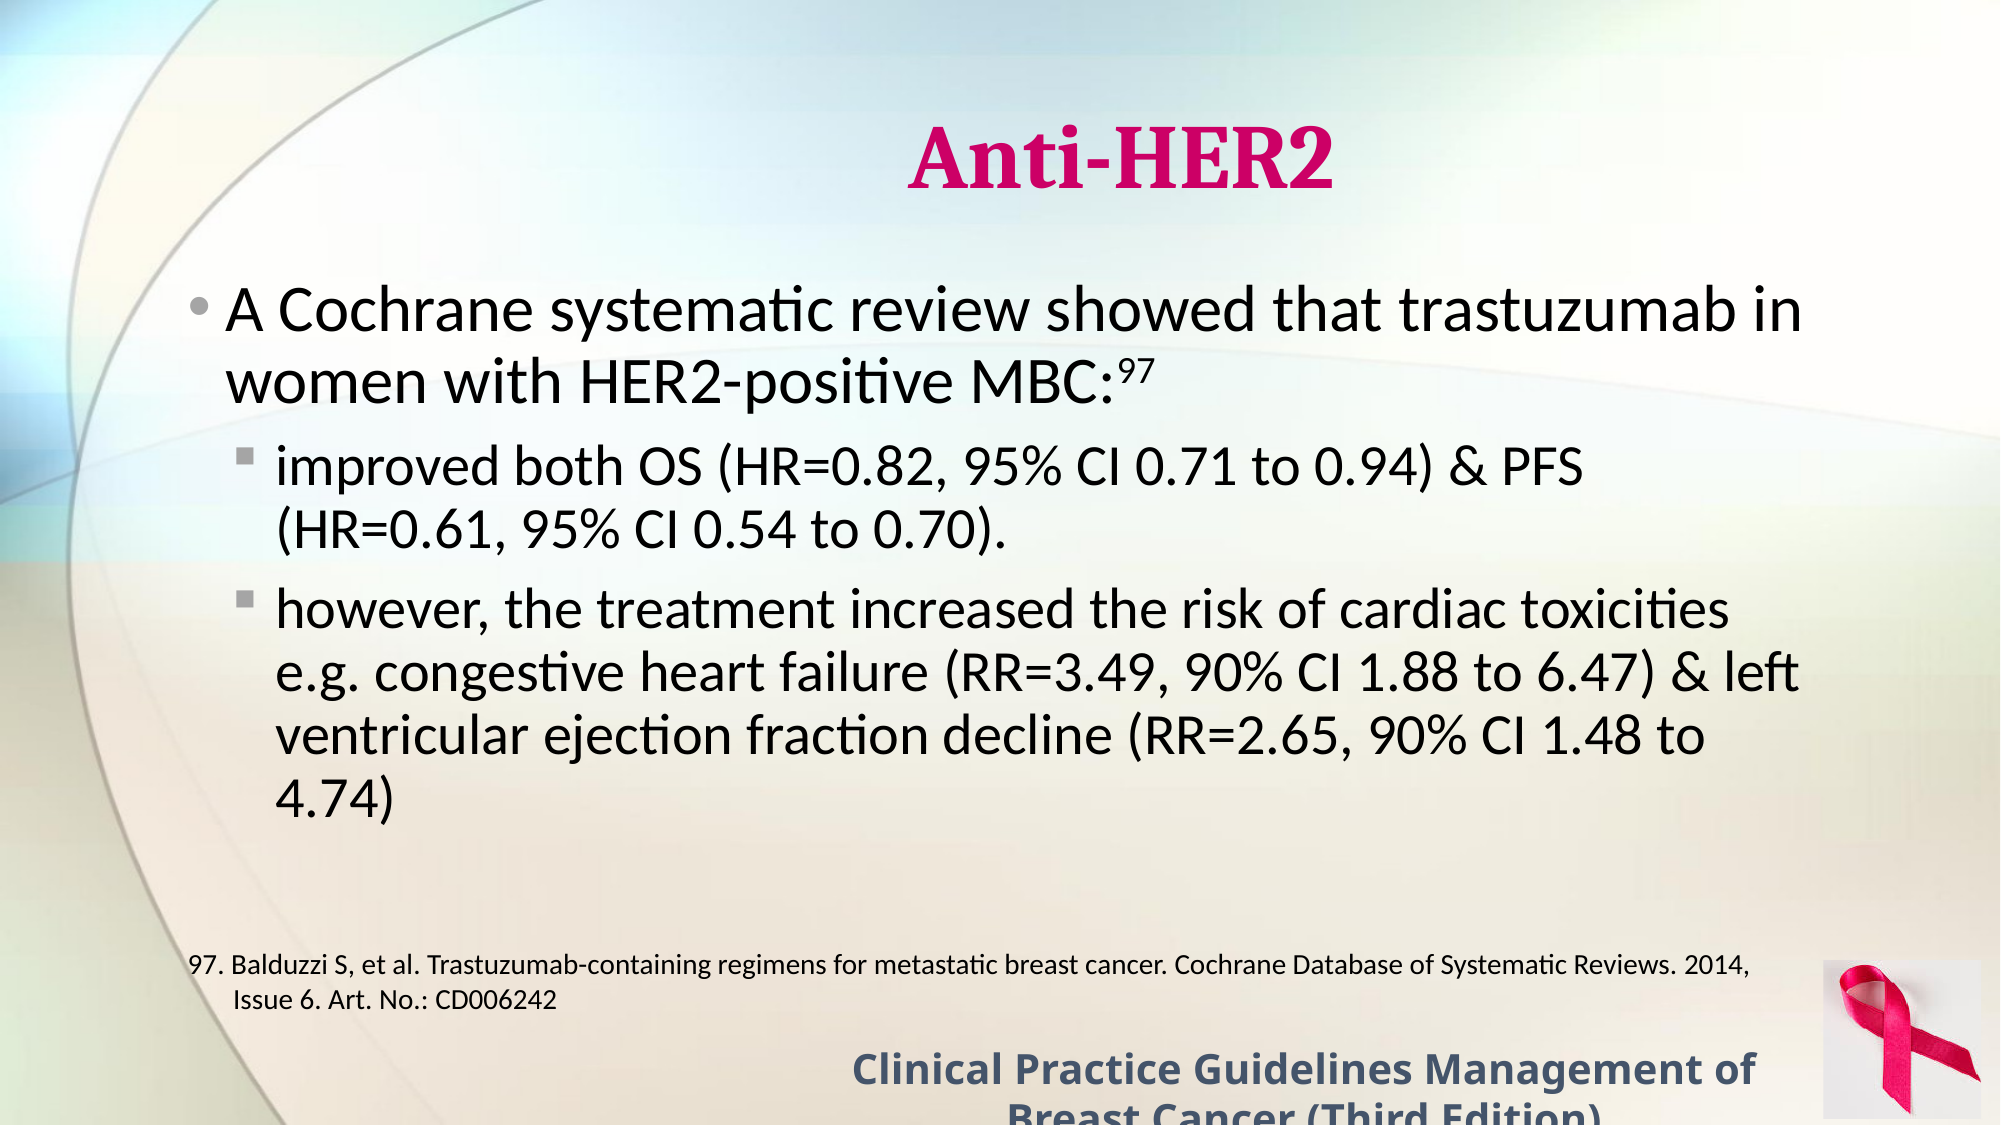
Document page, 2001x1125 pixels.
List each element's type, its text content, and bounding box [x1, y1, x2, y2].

title Anti-HER2 [381, 43, 1863, 261]
picture [0, 0, 2001, 1125]
slide_number 19 [1325, 1042, 1813, 1103]
list A Cochrane systematic review showed that trastuzumab in women with HER2-positive MBC:97 improved both OS (HR=0.82, 95% CI 0.71 to 0.94) & PFS (HR=0.61, 95% CI 0.54 to 0.70). however, the treatment increased the risk of cardiac toxicities e.g. congestive heart failure (RR=3.49, 90% CI 1.88 to 6.47) & left ventricular ejection fraction decline (RR=2.65, 90% CI 1.48 to 4.74) 97. Balduzzi S, et al. Trastuzumab-containing regimens for metastatic breast cancer. Cochrane Database of Systematic Reviews. 2014, Issue 6. Art. No.: CD006242 [172, 266, 1826, 1082]
text_box Clinical Practice Guidelines Management of Breast Cancer (Third Edition) [788, 1082, 1820, 1125]
